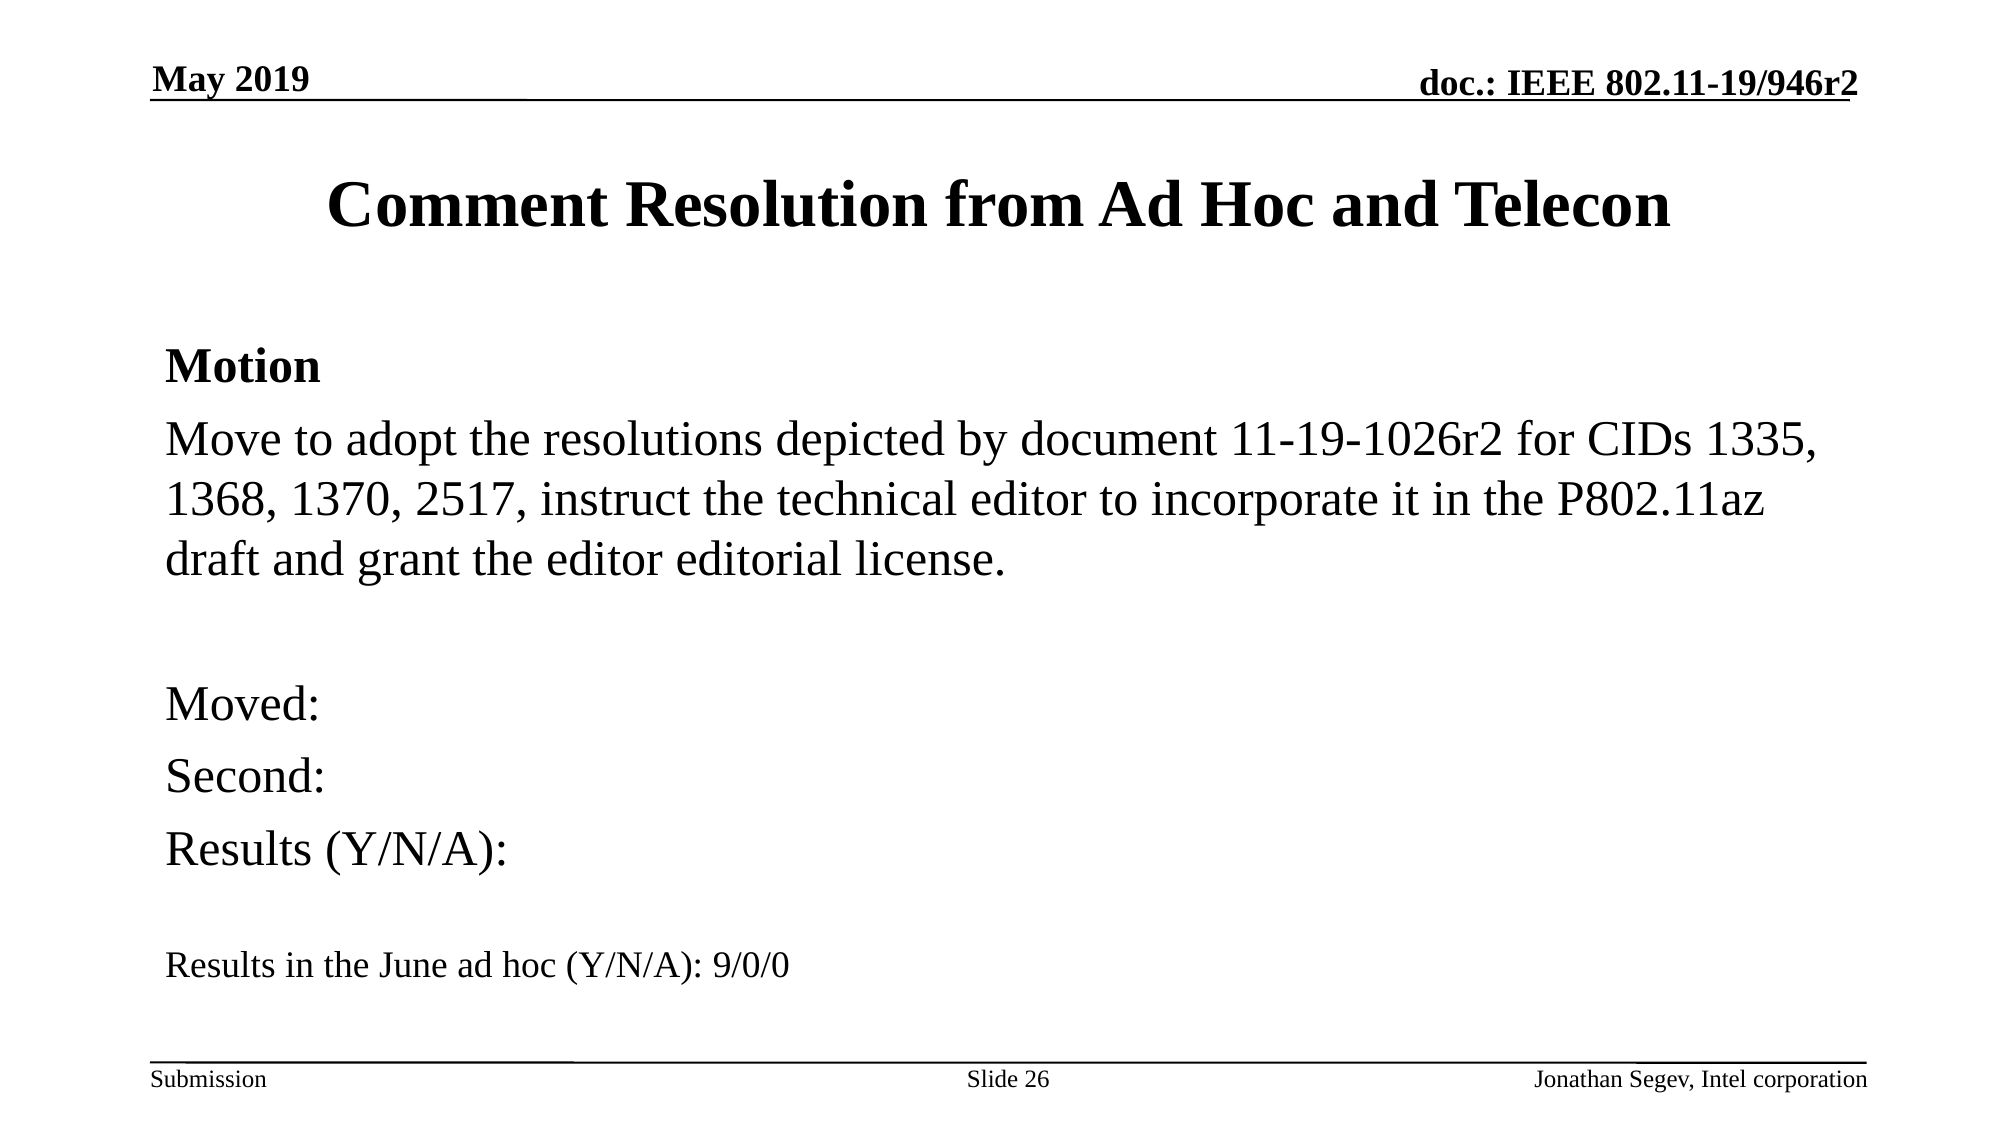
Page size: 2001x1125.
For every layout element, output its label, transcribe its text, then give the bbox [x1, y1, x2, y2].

list Motion Move to adopt the resolutions depicted by document 11-19-1026r2 for CIDs 1335, 1368, 1370, 2517, instruct the technical editor to incorporate it in the P802.11az draft and grant the editor editorial license. Moved: Second: Results (Y/N/A): Results in the June ad hoc (Y/N/A): 9/0/0 [149, 324, 1850, 1000]
slide_number Slide 26 [950, 1061, 1067, 1123]
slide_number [152, 54, 563, 100]
footer Jonathan Segev, Intel corporation [1171, 1061, 1869, 1093]
title Comment Resolution from Ad Hoc and Telecon [149, 112, 1850, 288]
